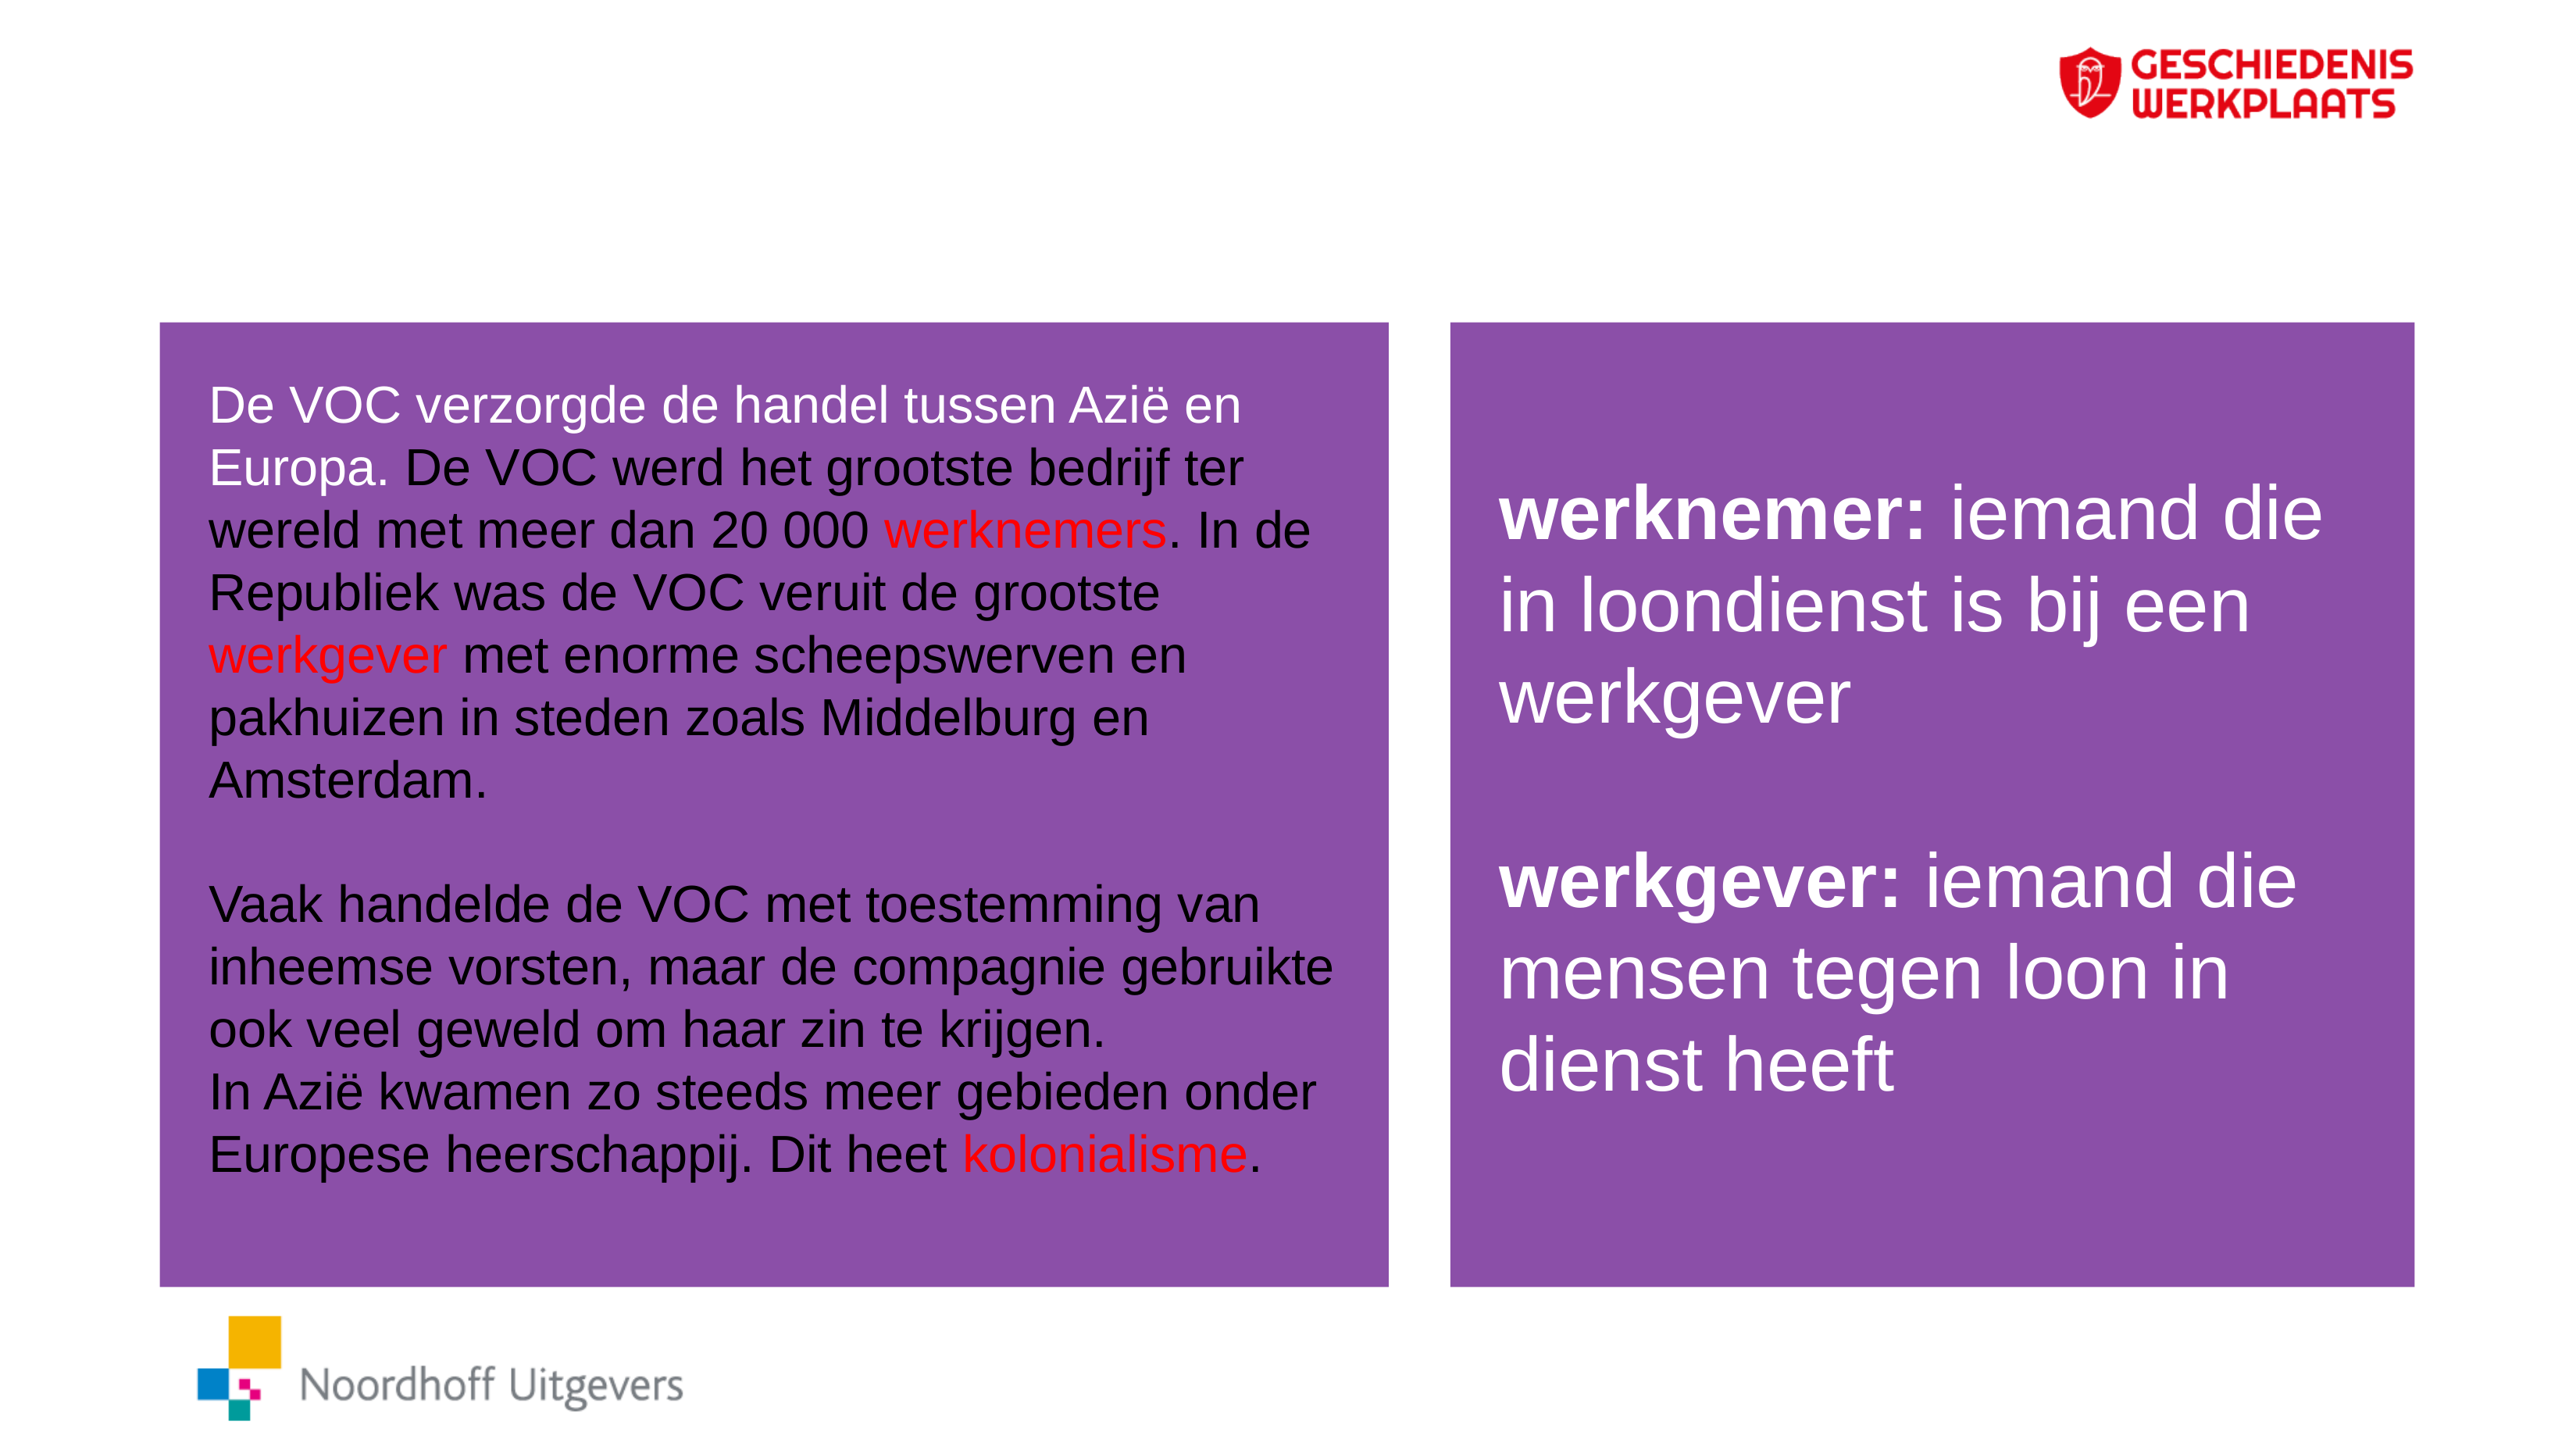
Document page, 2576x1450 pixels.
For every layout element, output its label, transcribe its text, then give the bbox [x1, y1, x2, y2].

list De VOC verzorgde de handel tussen Azië en Europa. De VOC werd het grootste bedrijf ter wereld met meer dan 20 000 werknemers. In de Republiek was de VOC veruit de grootste werkgever met enorme scheepswerven en pakhuizen in steden zoals Middelburg en Amsterdam. Vaak handelde de VOC met toestemming van inheemse vorsten, maar de compagnie gebruikte ook veel geweld om haar zin te krijgen. In Azië kwamen zo steeds meer gebieden onder Europese heerschappij. Dit heet kolonialisme. [159, 322, 1389, 1288]
picture [159, 1288, 802, 1449]
picture [1610, 0, 2576, 161]
list werknemer: iemand die in loondienst is bij een werkgever werkgever: iemand die mensen tegen loon in dienst heeft kolonialisme: overheersing van een kolonie om eraan te verdienen [1450, 322, 2415, 1288]
